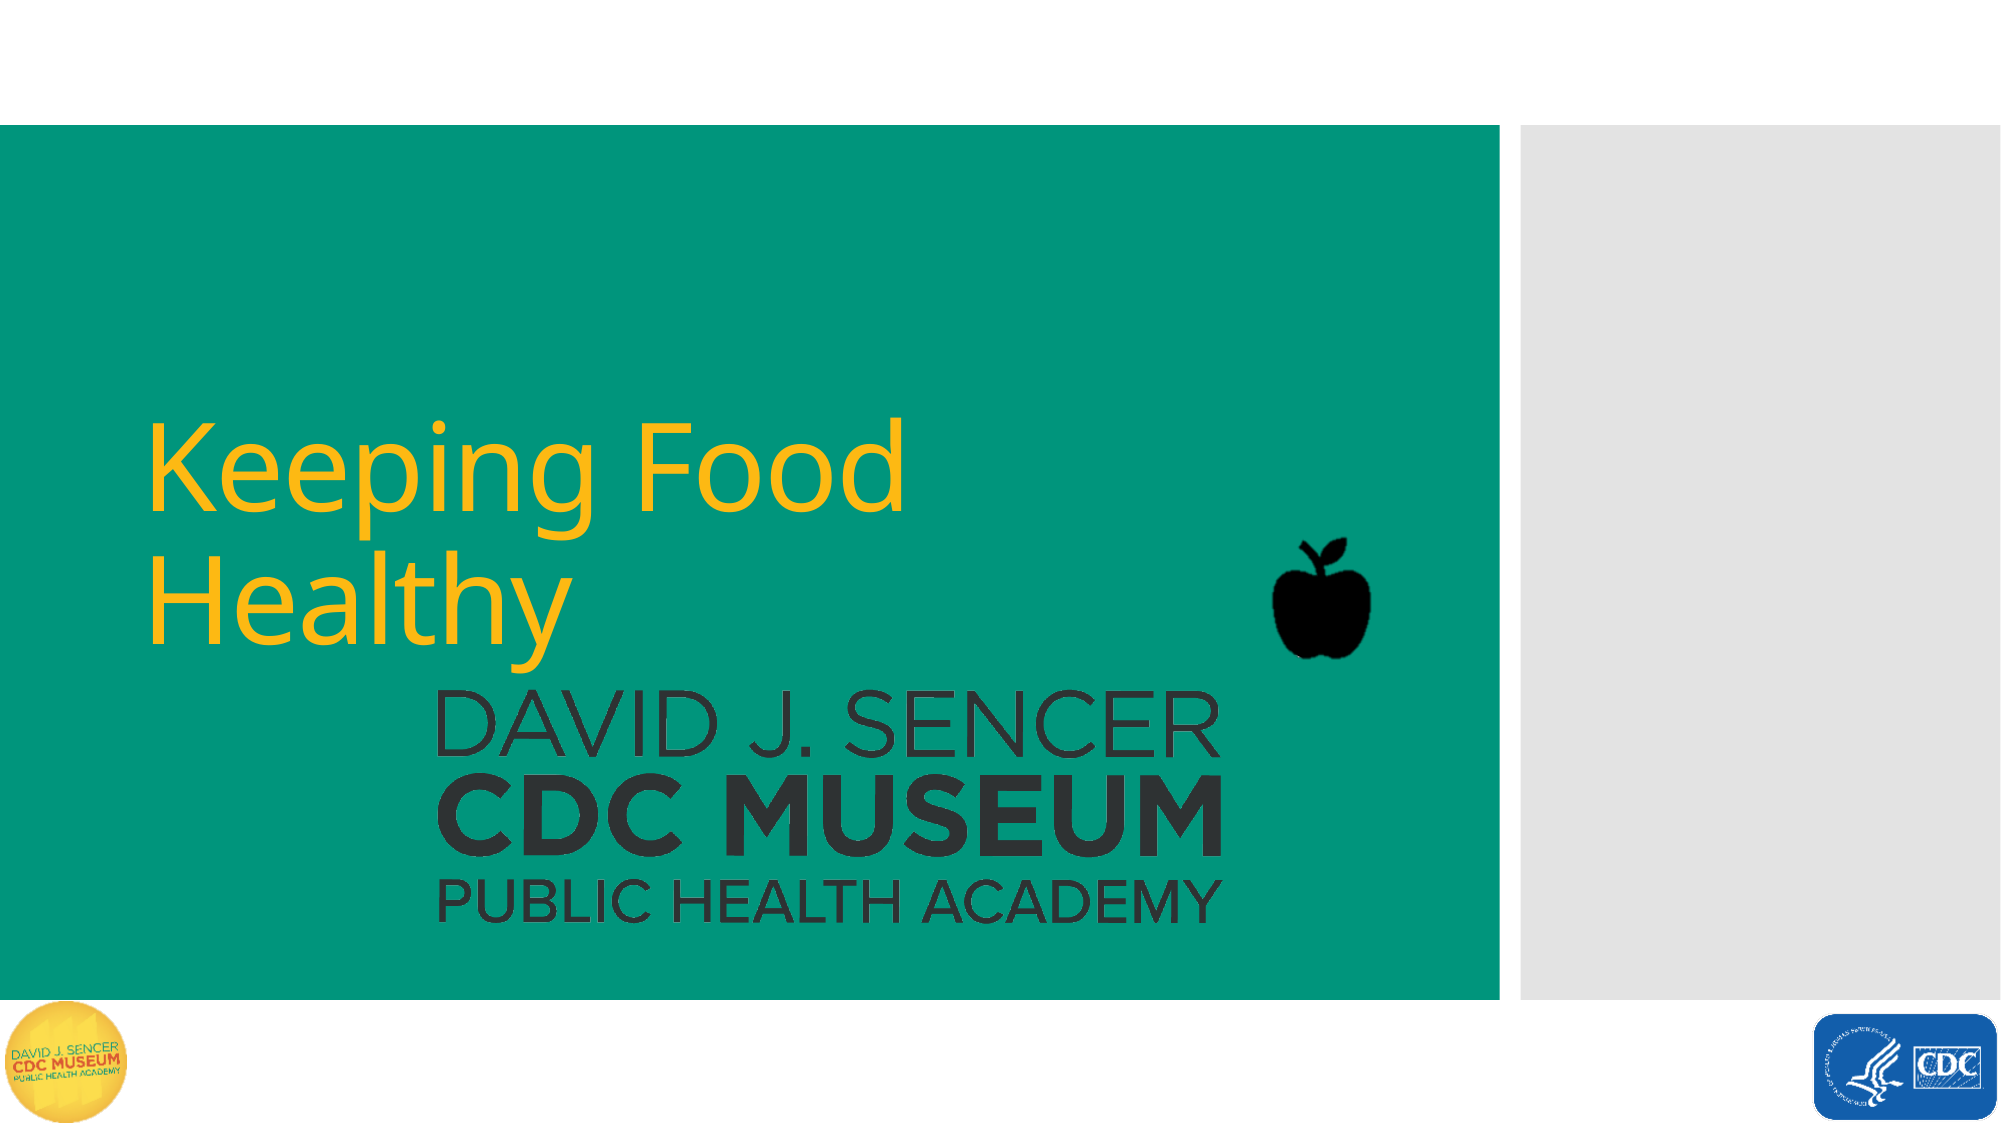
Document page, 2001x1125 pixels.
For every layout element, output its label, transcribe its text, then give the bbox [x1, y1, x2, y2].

title Keeping Food Healthy [126, 213, 1256, 679]
picture [1255, 522, 1392, 666]
picture [421, 664, 1238, 948]
picture [4, 1001, 127, 1123]
picture [1801, 1006, 2000, 1125]
text_box [0, 1000, 1995, 1125]
